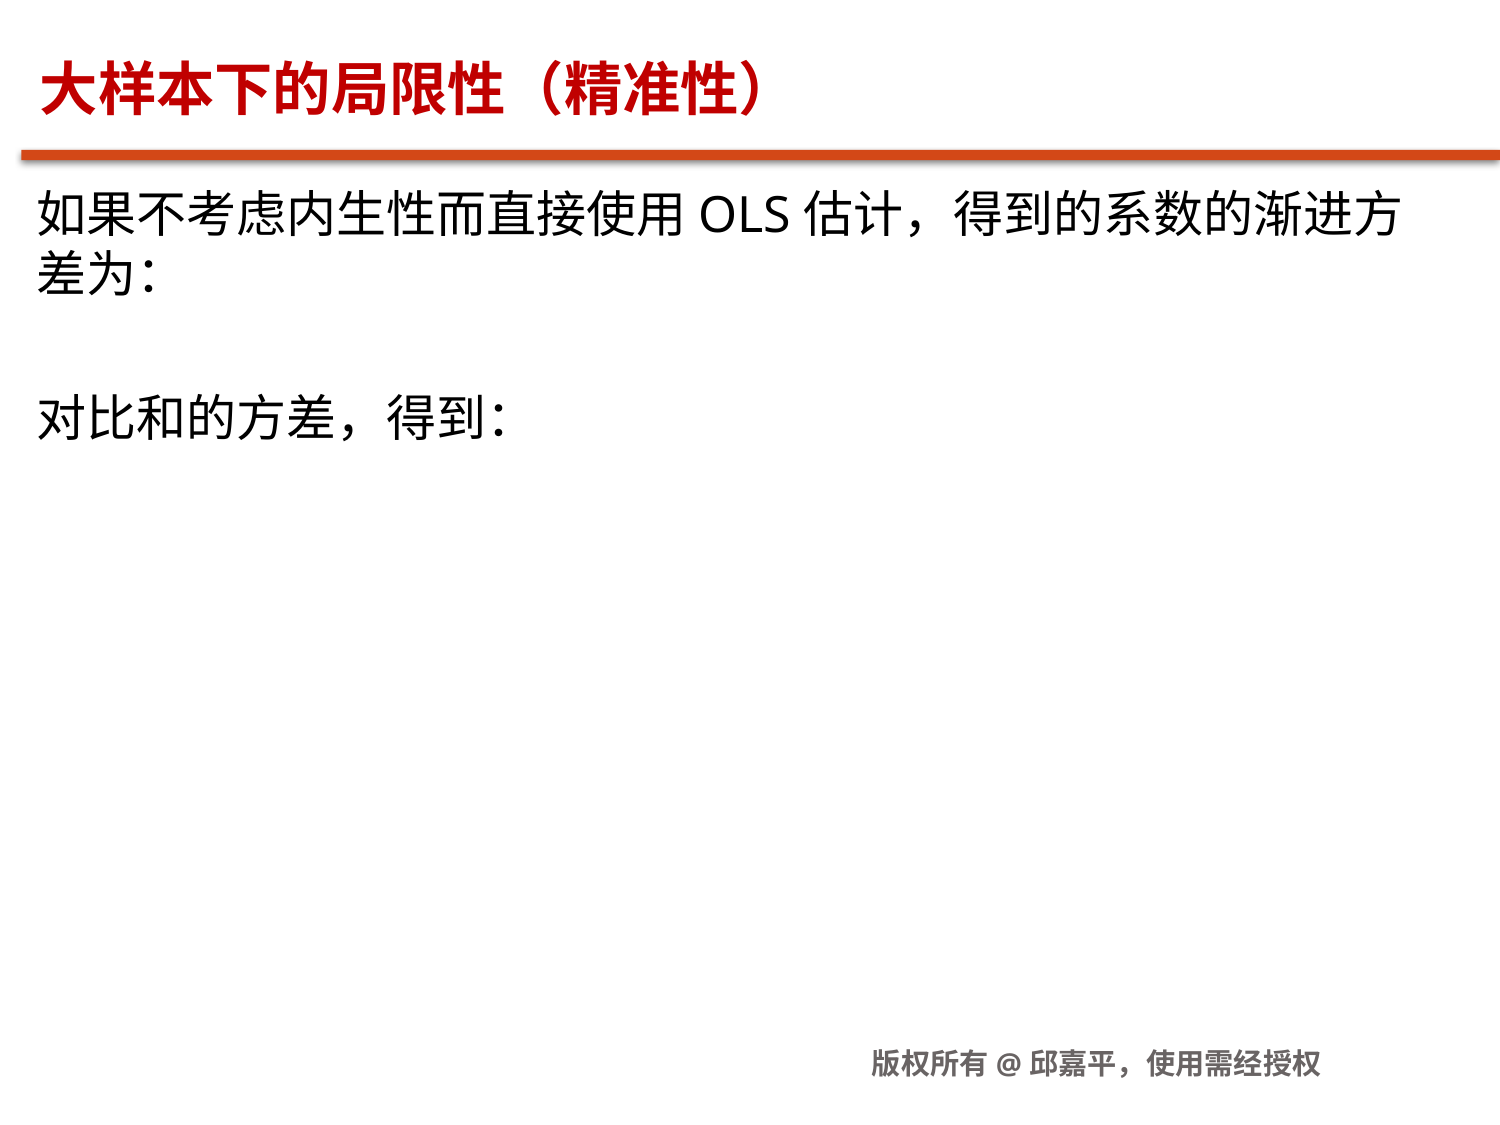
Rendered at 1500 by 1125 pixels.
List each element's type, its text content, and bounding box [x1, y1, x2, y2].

footer 版权所有@邱嘉平，使用需经授权 [690, 1025, 1500, 1100]
title 大样本下的局限性（精准性） [24, 50, 1450, 138]
